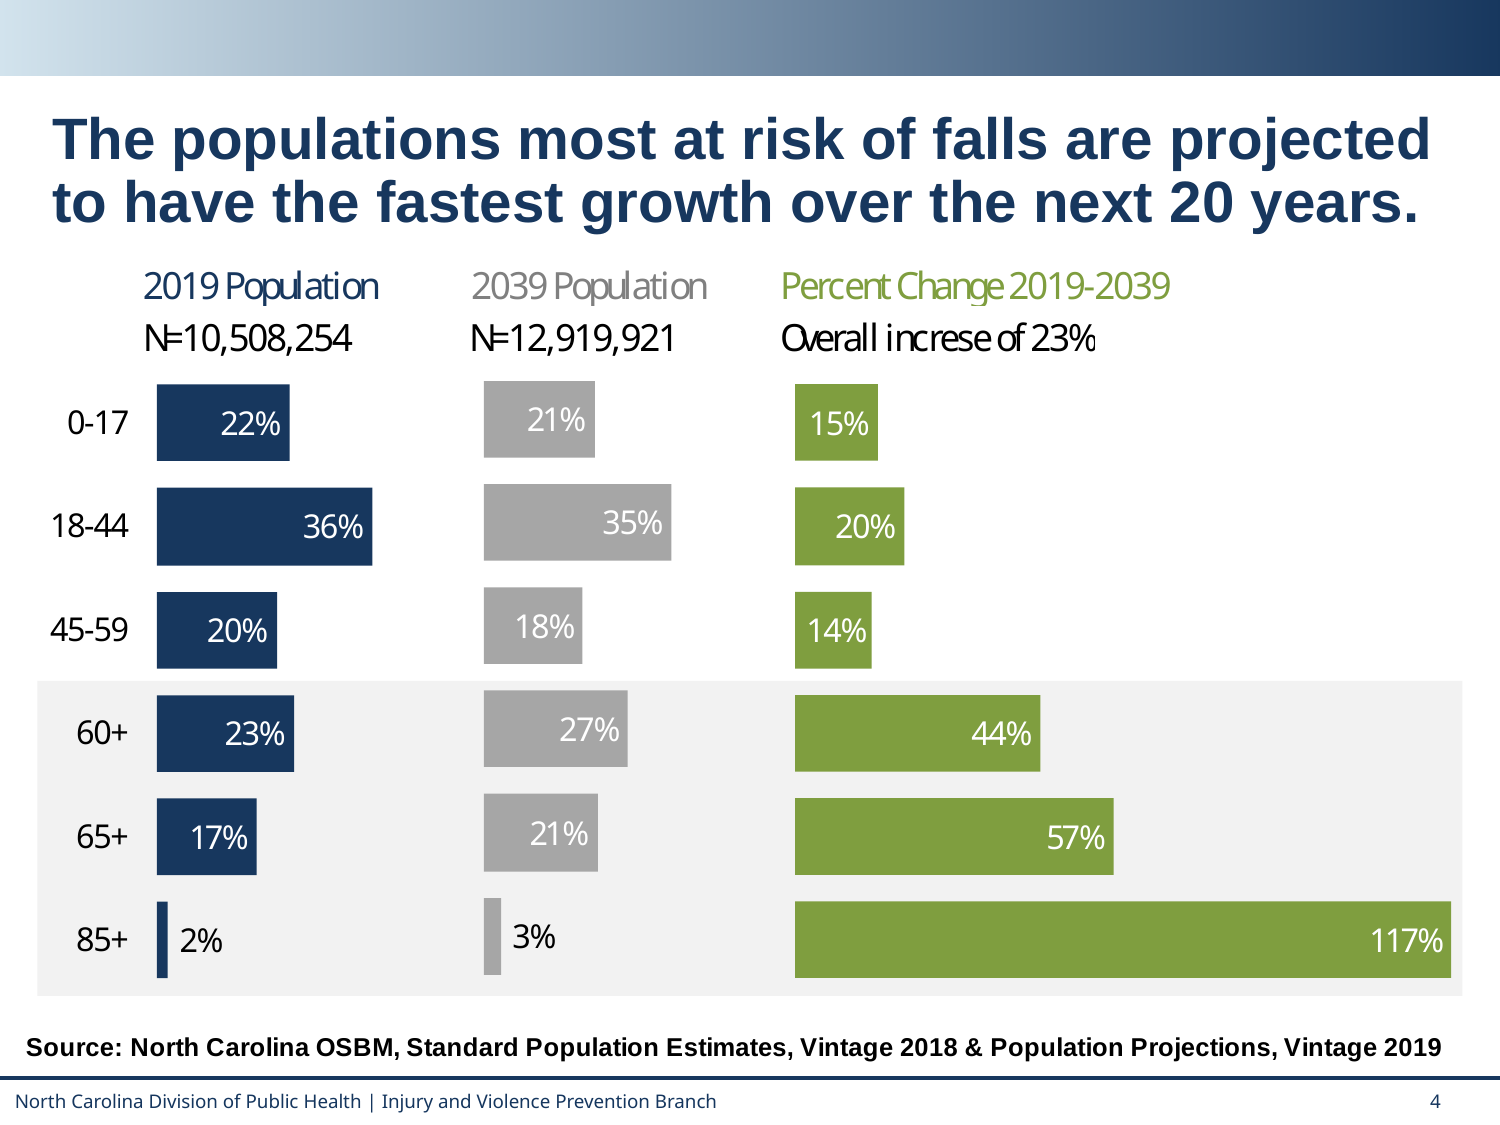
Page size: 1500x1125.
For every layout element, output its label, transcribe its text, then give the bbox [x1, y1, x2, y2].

title The populations most at risk of falls are projected to have the fastest growth over the next 20 years. [37, 102, 1466, 193]
picture [19, 1029, 1500, 1066]
picture [35, 256, 1500, 1015]
